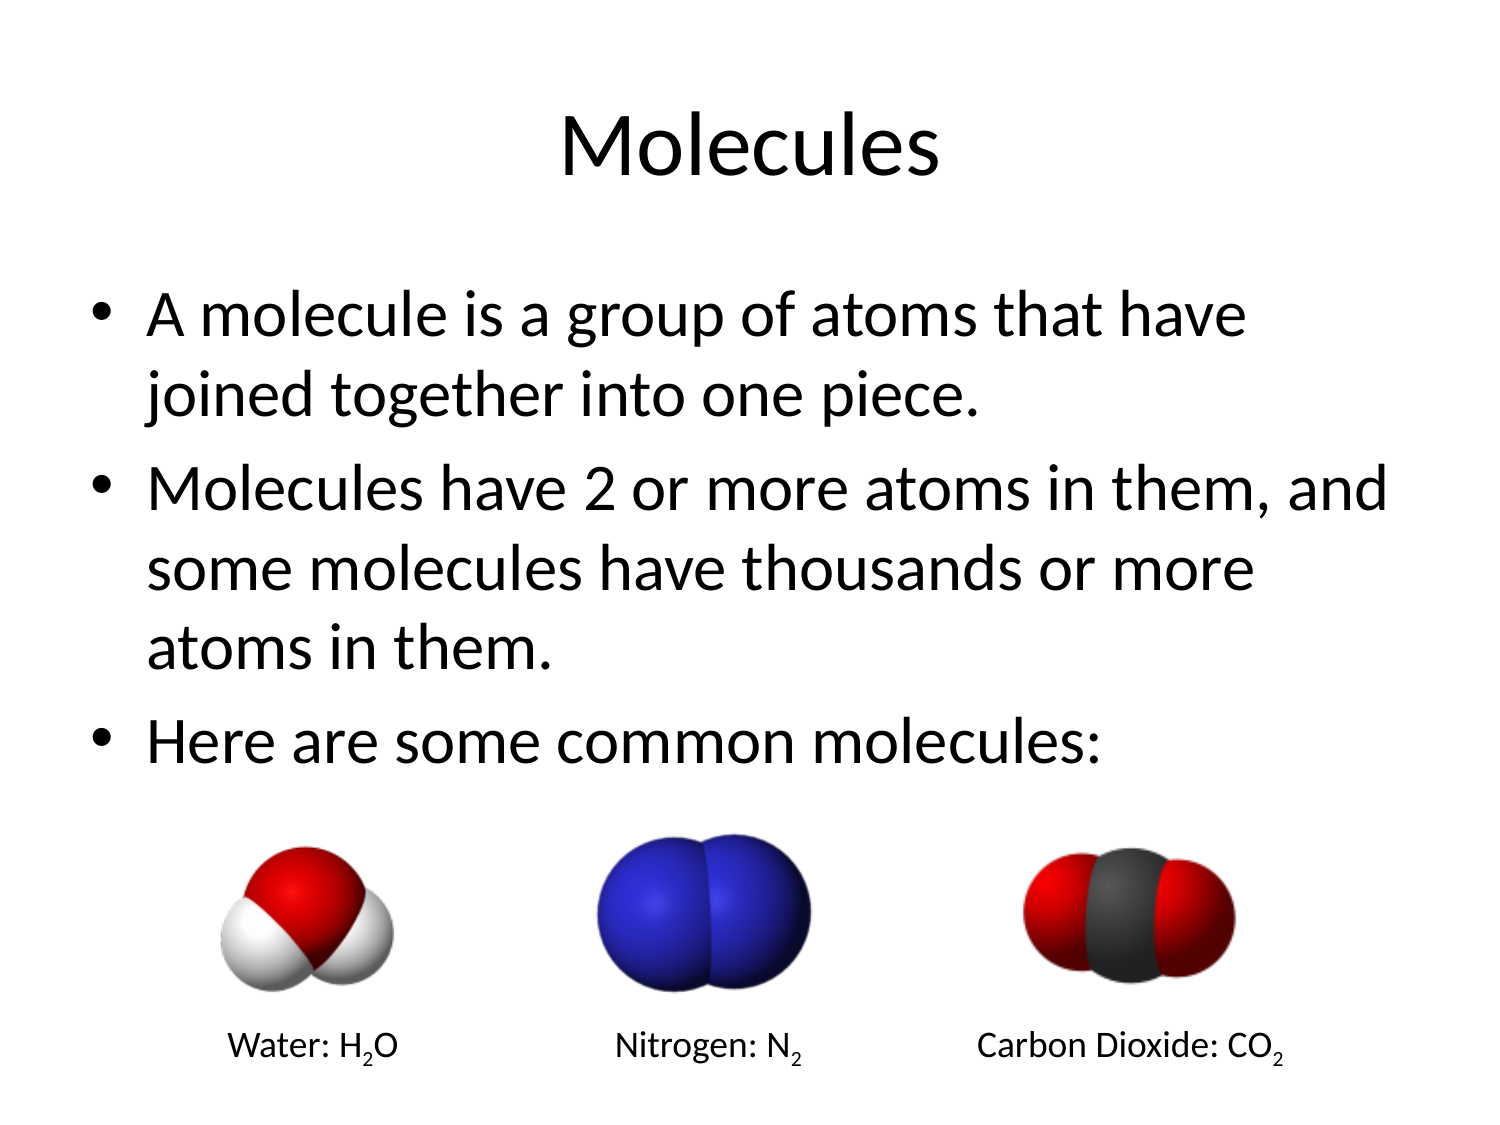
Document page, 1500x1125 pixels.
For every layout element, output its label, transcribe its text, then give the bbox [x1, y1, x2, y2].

picture [587, 824, 823, 1004]
picture [212, 837, 402, 1001]
text_box Carbon Dioxide: CO2 [962, 1012, 1325, 1079]
title Molecules [75, 45, 1425, 233]
list A molecule is a group of atoms that have joined together into one piece. Molecules have 2 or more atoms in them, and some molecules have thousands or more atoms in them. Here are some common molecules: [75, 262, 1425, 1005]
text_box Water: H2O [212, 1012, 463, 1079]
picture [1012, 837, 1251, 995]
text_box Nitrogen: N2 [600, 1012, 863, 1079]
